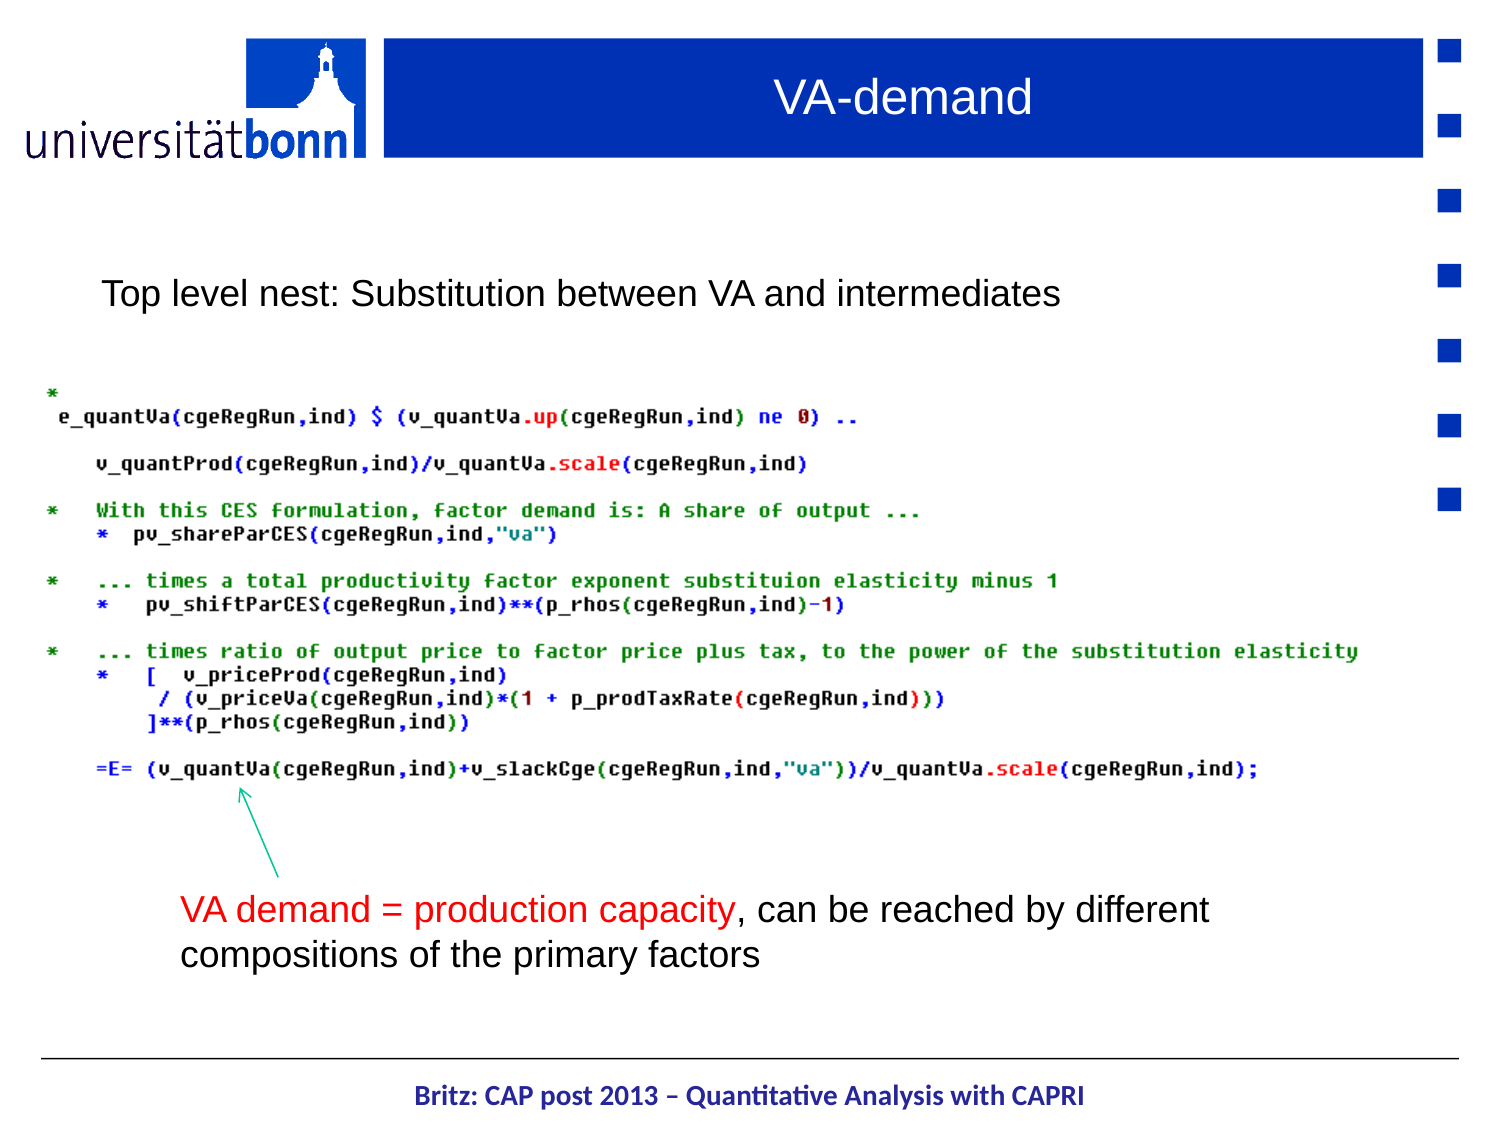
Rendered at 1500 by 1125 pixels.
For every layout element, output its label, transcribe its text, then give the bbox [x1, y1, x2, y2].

picture [24, 36, 368, 160]
footer Britz: CAP post 2013 – Quantitative Analysis with CAPRI [40, 1070, 1460, 1107]
text_box Top level nest: Substitution between VA and intermediates [86, 261, 1077, 322]
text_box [239, 786, 279, 878]
text_box VA demand = production capacity, can be reached by different compositions of the primary factors [166, 877, 1224, 982]
picture [40, 374, 1398, 807]
title VA-demand [383, 38, 1424, 158]
